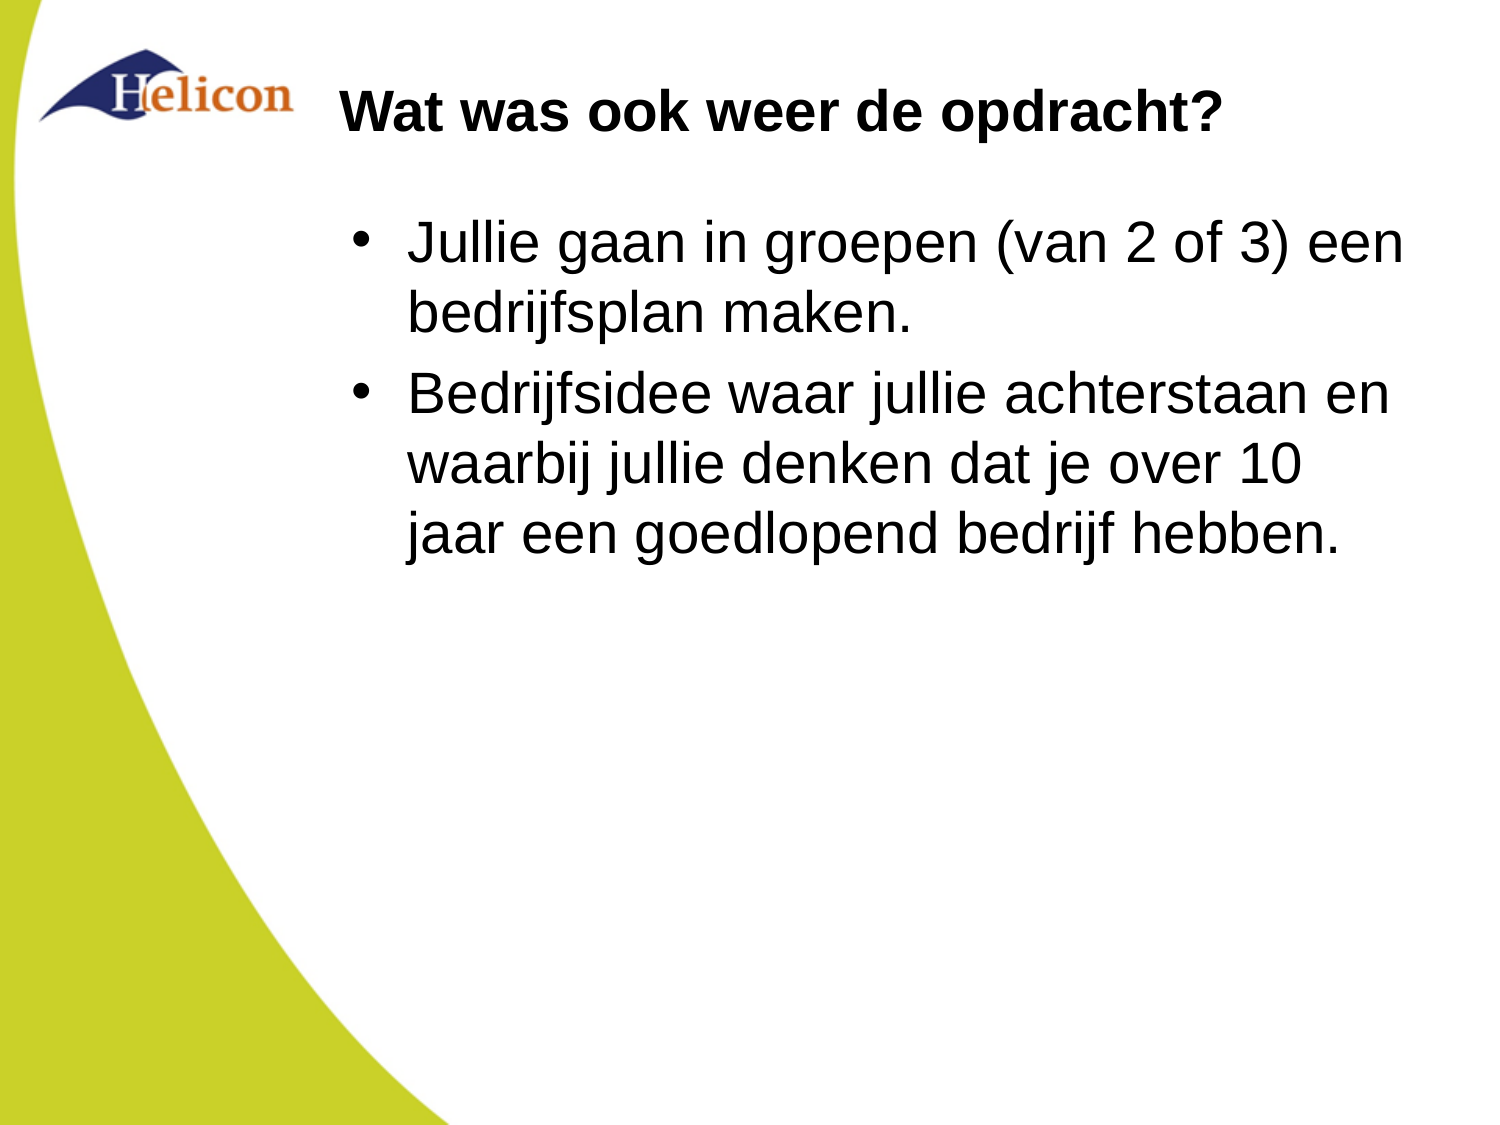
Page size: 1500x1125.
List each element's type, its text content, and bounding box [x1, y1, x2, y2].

title Wat was ook weer de opdracht? [324, 54, 1415, 161]
picture [0, 0, 1500, 1125]
list Jullie gaan in groepen (van 2 of 3) een bedrijfsplan maken. Bedrijfsidee waar jullie achterstaan en waarbij jullie denken dat je over 10 jaar een goedlopend bedrijf hebben. [336, 196, 1425, 1005]
